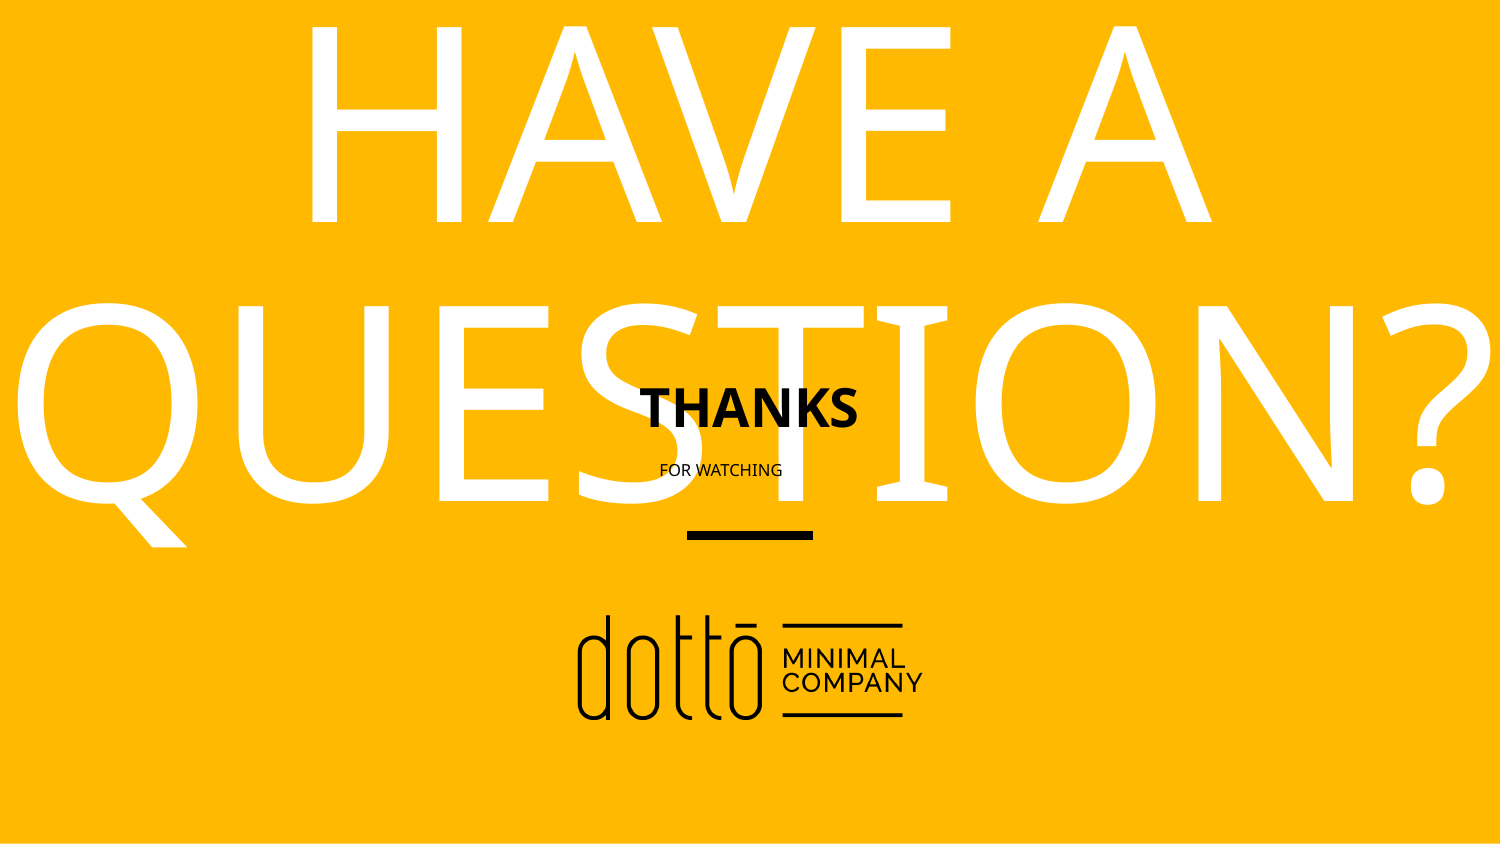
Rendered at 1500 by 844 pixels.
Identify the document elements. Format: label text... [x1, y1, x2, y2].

text_box FOR WATCHING [648, 453, 870, 485]
text_box THANKS [579, 367, 921, 446]
text_box [0, 493, 1500, 844]
text_box HAVE A QUESTION? [0, 0, 1500, 493]
picture [577, 615, 923, 721]
